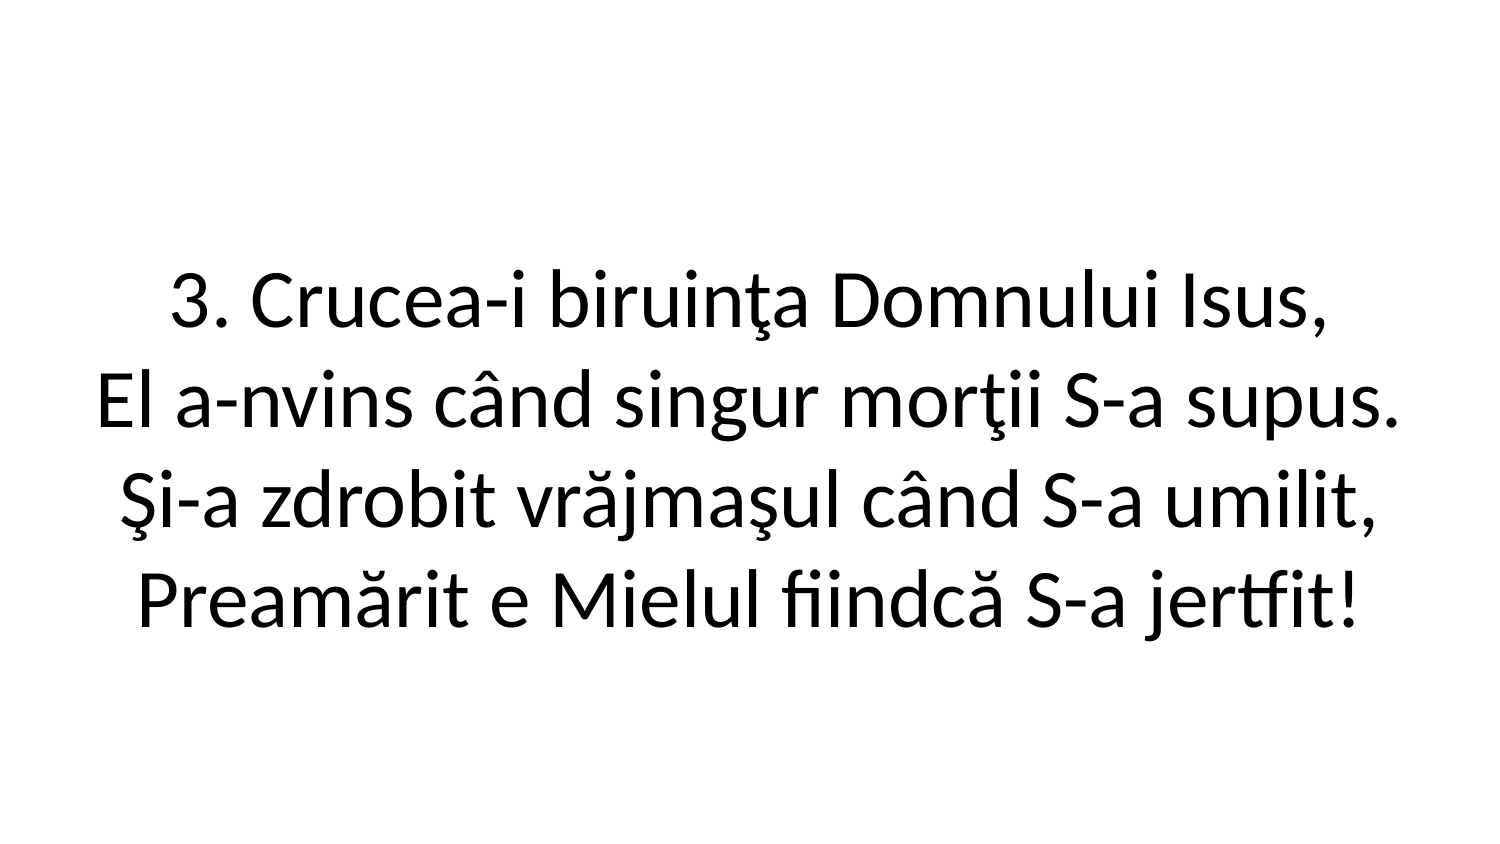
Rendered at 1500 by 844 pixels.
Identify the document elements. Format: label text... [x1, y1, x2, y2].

text_box 3. Crucea-i biruinţa Domnului Isus, El a-nvins când singur morţii S-a supus. Şi-a zdrobit vrăjmaşul când S-a umilit, Preamărit e Mielul fiindcă S-a jertfit! [81, 192, 1419, 652]
